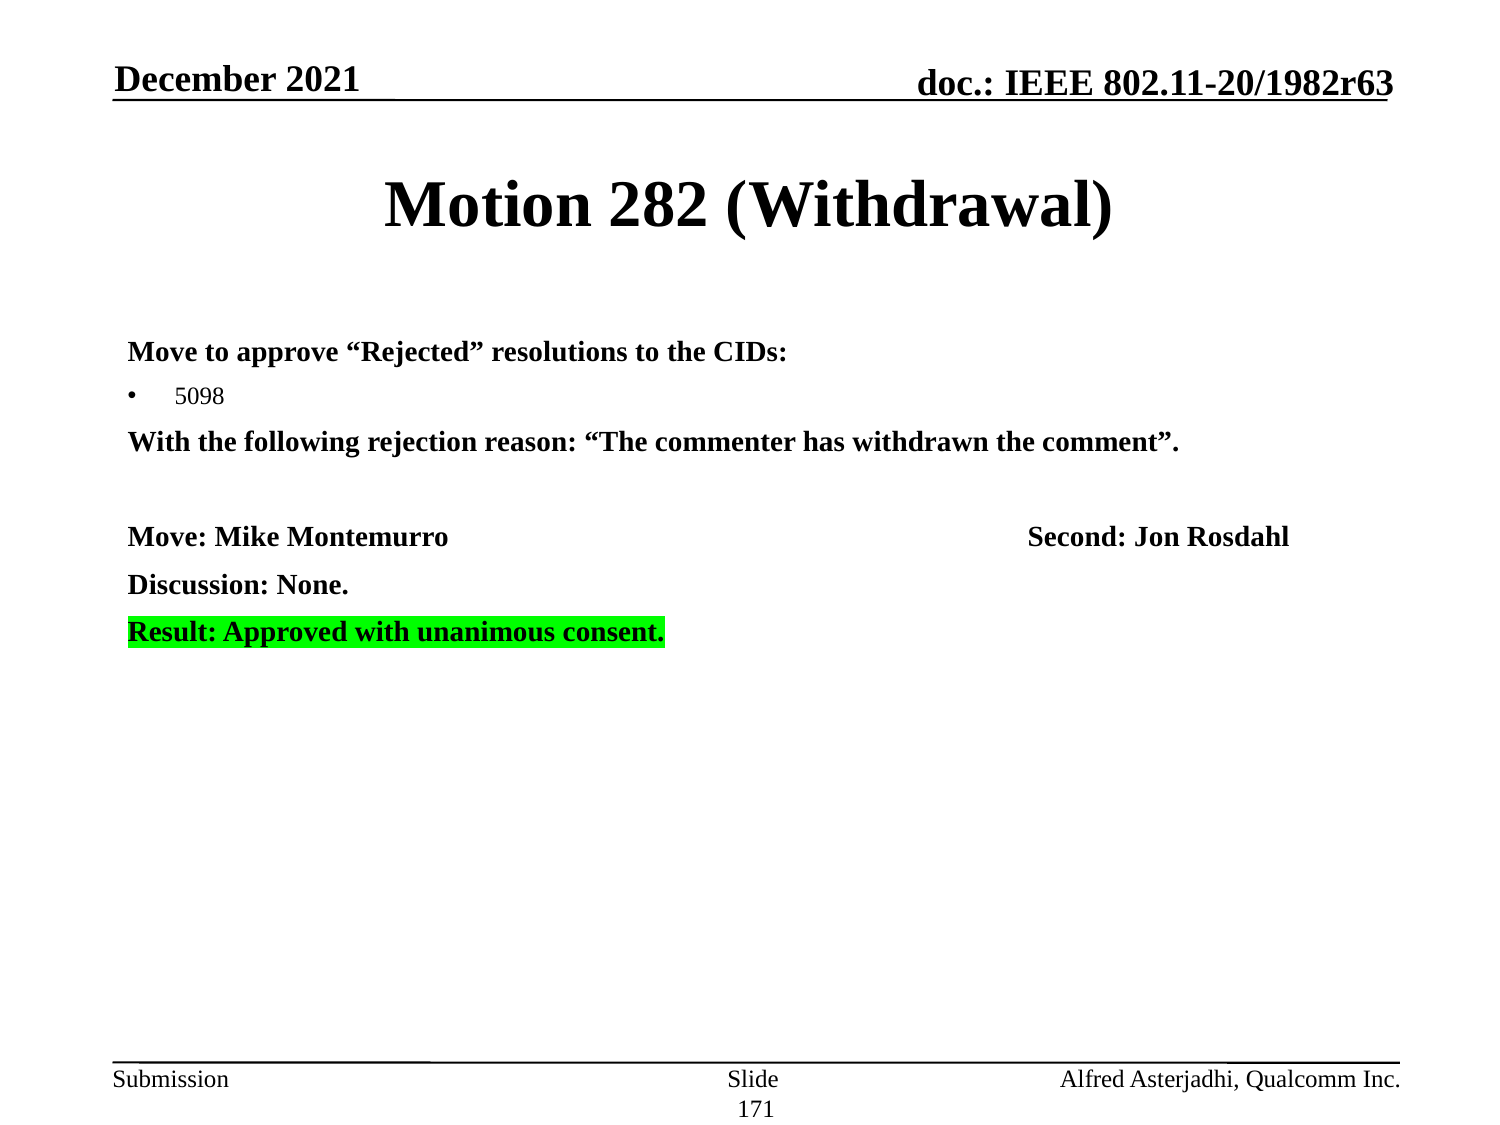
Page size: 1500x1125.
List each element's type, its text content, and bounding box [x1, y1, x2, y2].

footer Alfred Asterjadhi, Qualcomm Inc. [878, 1061, 1402, 1093]
slide_number Slide 171 [712, 1061, 800, 1123]
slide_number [114, 54, 423, 100]
list Move to approve “Rejected” resolutions to the CIDs: 5098 With the following rejection reason: “The commenter has withdrawn the comment”. Move: Mike Montemurro Second: Jon Rosdahl Discussion: None. Result: Approved with unanimous consent. [112, 324, 1388, 1063]
title Motion 282 (Withdrawal) [112, 112, 1388, 288]
